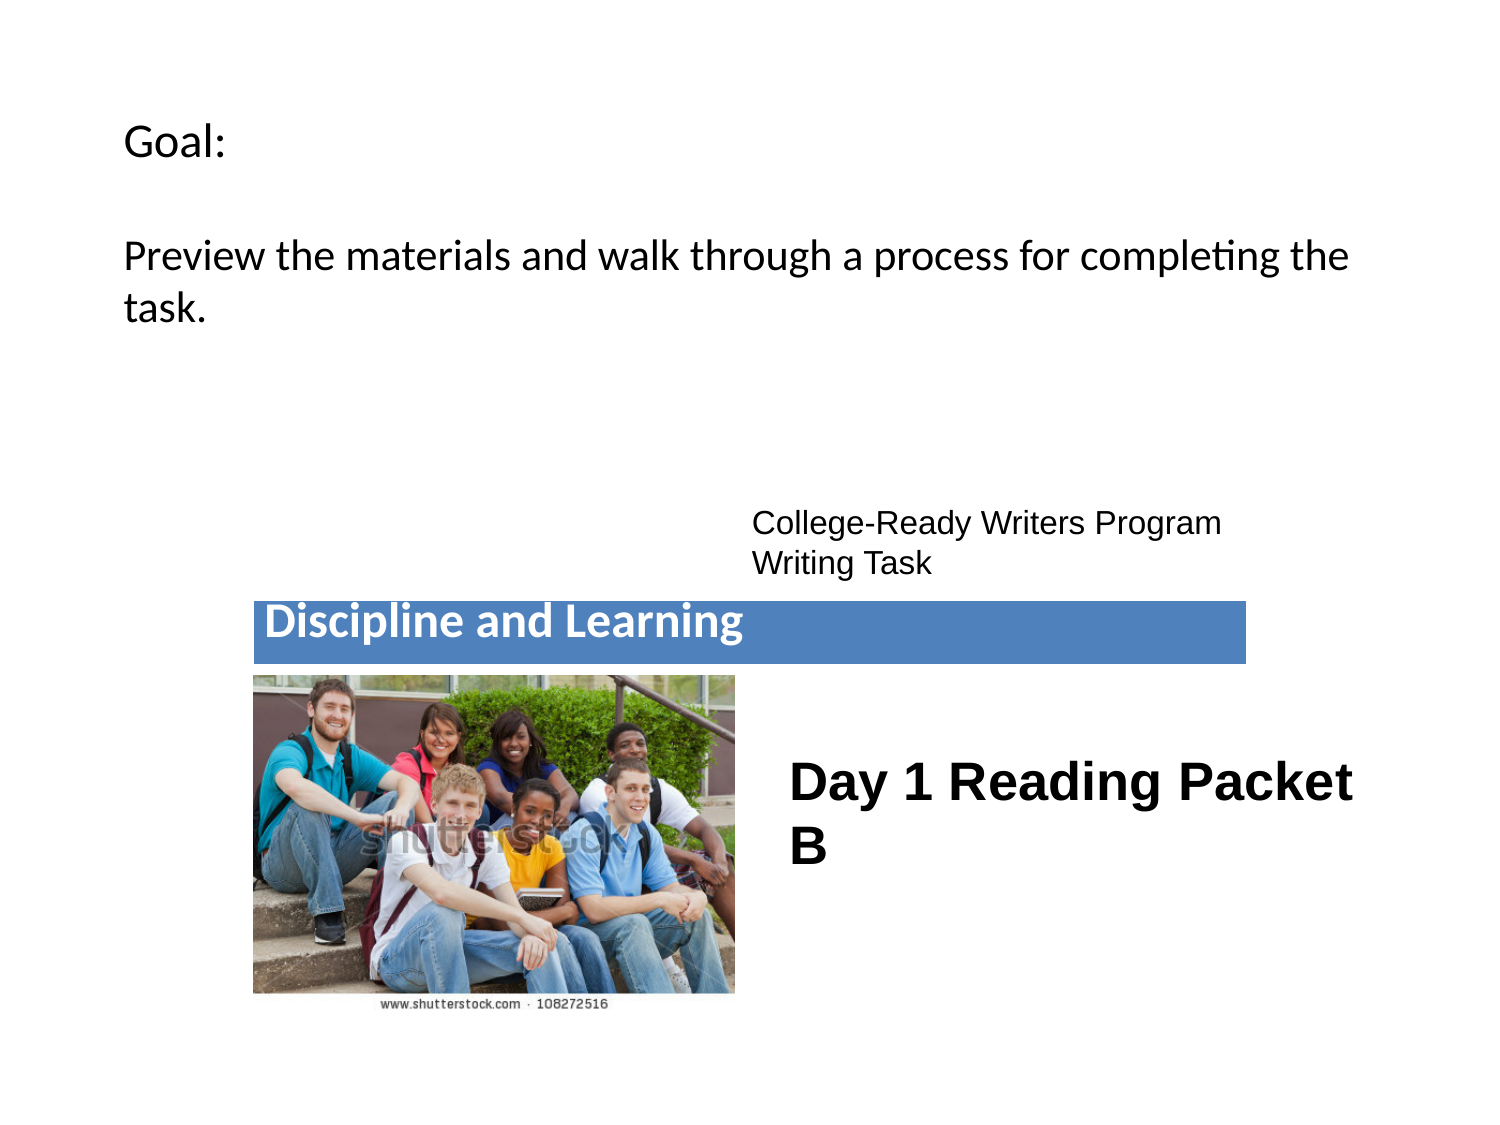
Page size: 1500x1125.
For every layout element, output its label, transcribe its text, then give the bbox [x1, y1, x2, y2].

text_box Day 1 Reading Packet B [774, 738, 1500, 929]
picture [252, 675, 735, 1016]
text_box College-Ready Writers Program Writing Task [736, 493, 1239, 634]
title Goal: Preview the materials and walk through a process for completing the task. [108, 99, 1384, 342]
table_header Discipline and Learning [254, 601, 1246, 664]
